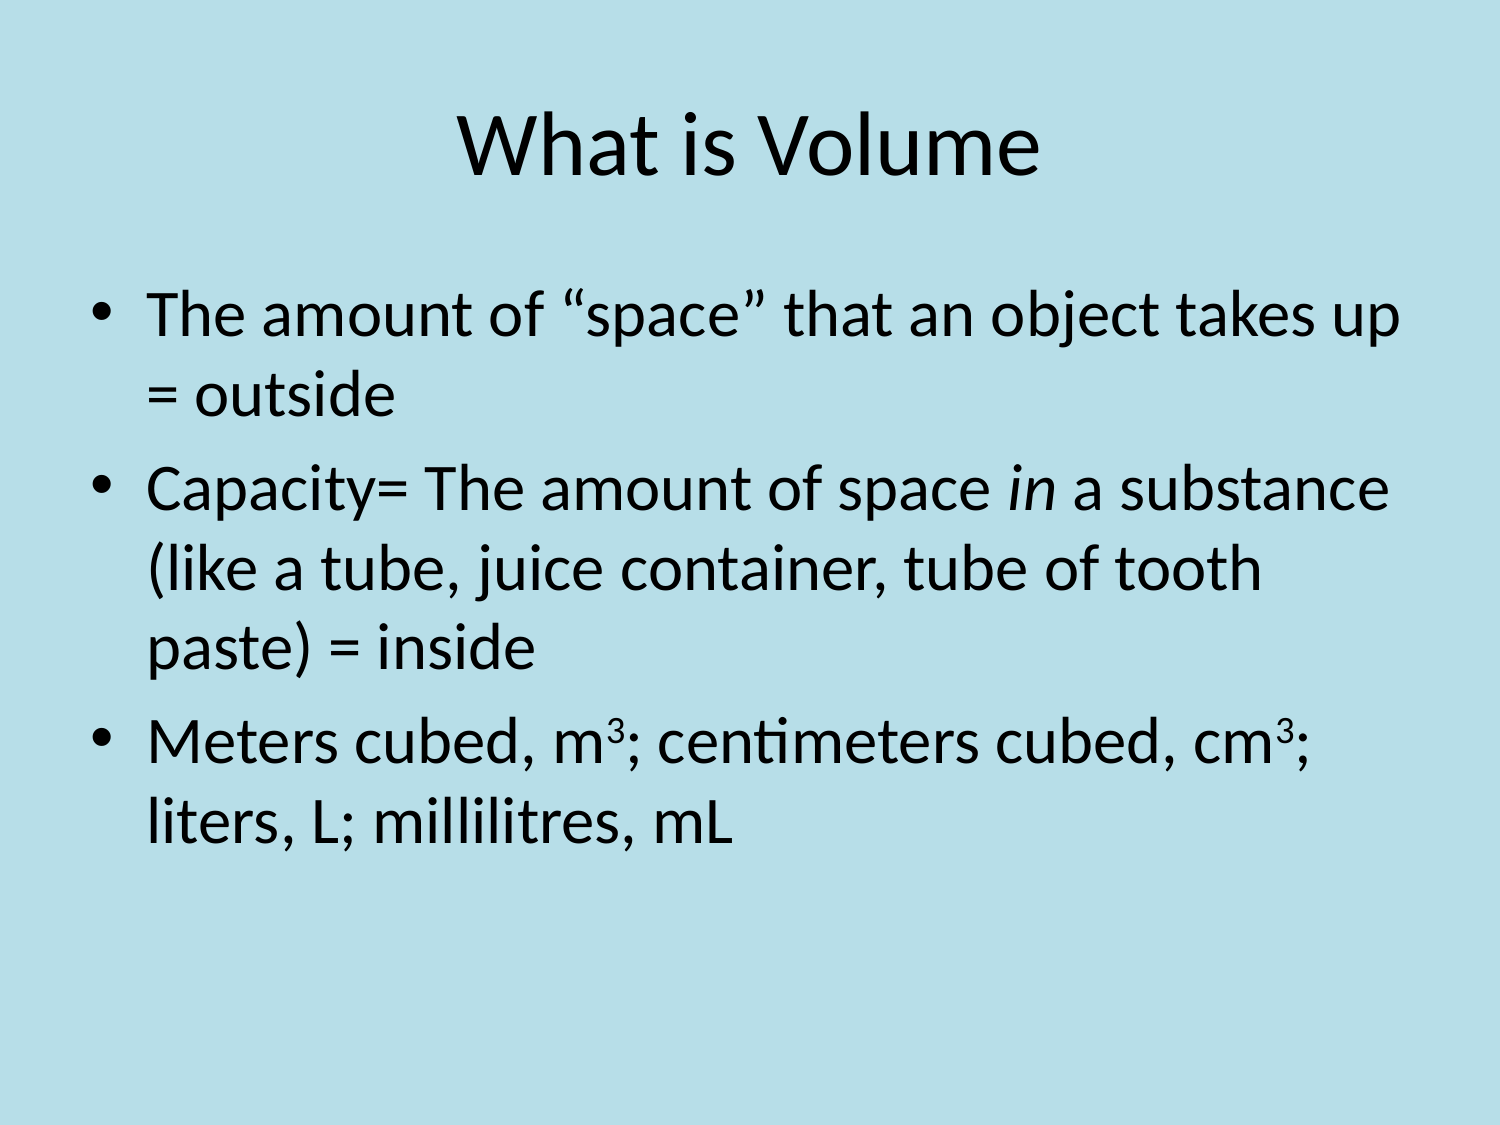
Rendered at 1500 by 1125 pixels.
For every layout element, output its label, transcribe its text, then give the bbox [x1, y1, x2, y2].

title What is Volume [75, 45, 1425, 233]
list The amount of “space” that an object takes up = outside Capacity= The amount of space in a substance (like a tube, juice container, tube of tooth paste) = inside Meters cubed, m3; centimeters cubed, cm3; liters, L; millilitres, mL [75, 262, 1425, 1005]
